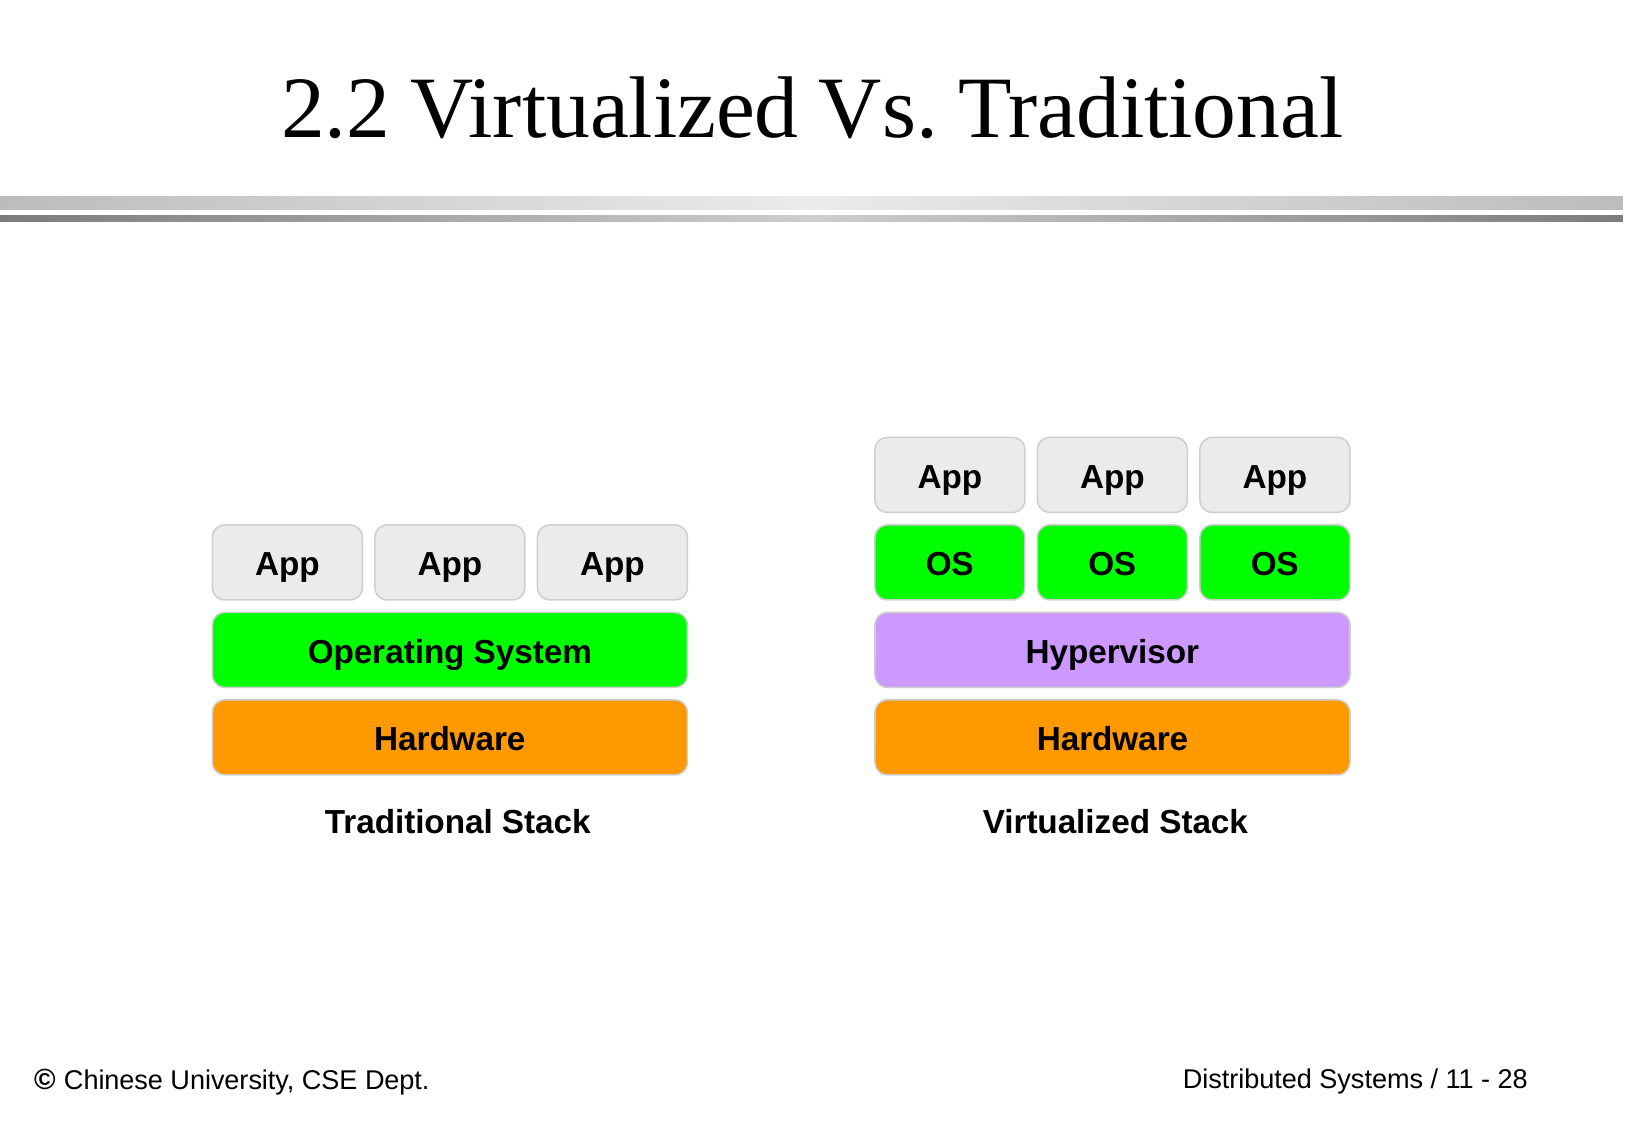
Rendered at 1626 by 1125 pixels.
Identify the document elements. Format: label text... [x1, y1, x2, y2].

text_box App [874, 437, 1025, 513]
text_box Hardware [212, 699, 688, 775]
text_box Traditional Stack [275, 787, 641, 853]
text_box OS [874, 524, 1025, 600]
text_box Operating System [212, 612, 688, 688]
text_box Hardware [874, 699, 1351, 775]
text_box App [212, 524, 363, 600]
text_box App [1037, 437, 1188, 513]
title 2.2 Virtualized Vs. Traditional [50, 62, 1575, 163]
text_box Hypervisor [874, 612, 1351, 688]
text_box App [537, 524, 688, 600]
text_box OS [1037, 524, 1188, 600]
text_box OS [1199, 524, 1350, 600]
text_box App [374, 524, 525, 600]
text_box Virtualized Stack [934, 787, 1298, 853]
text_box App [1199, 437, 1350, 513]
